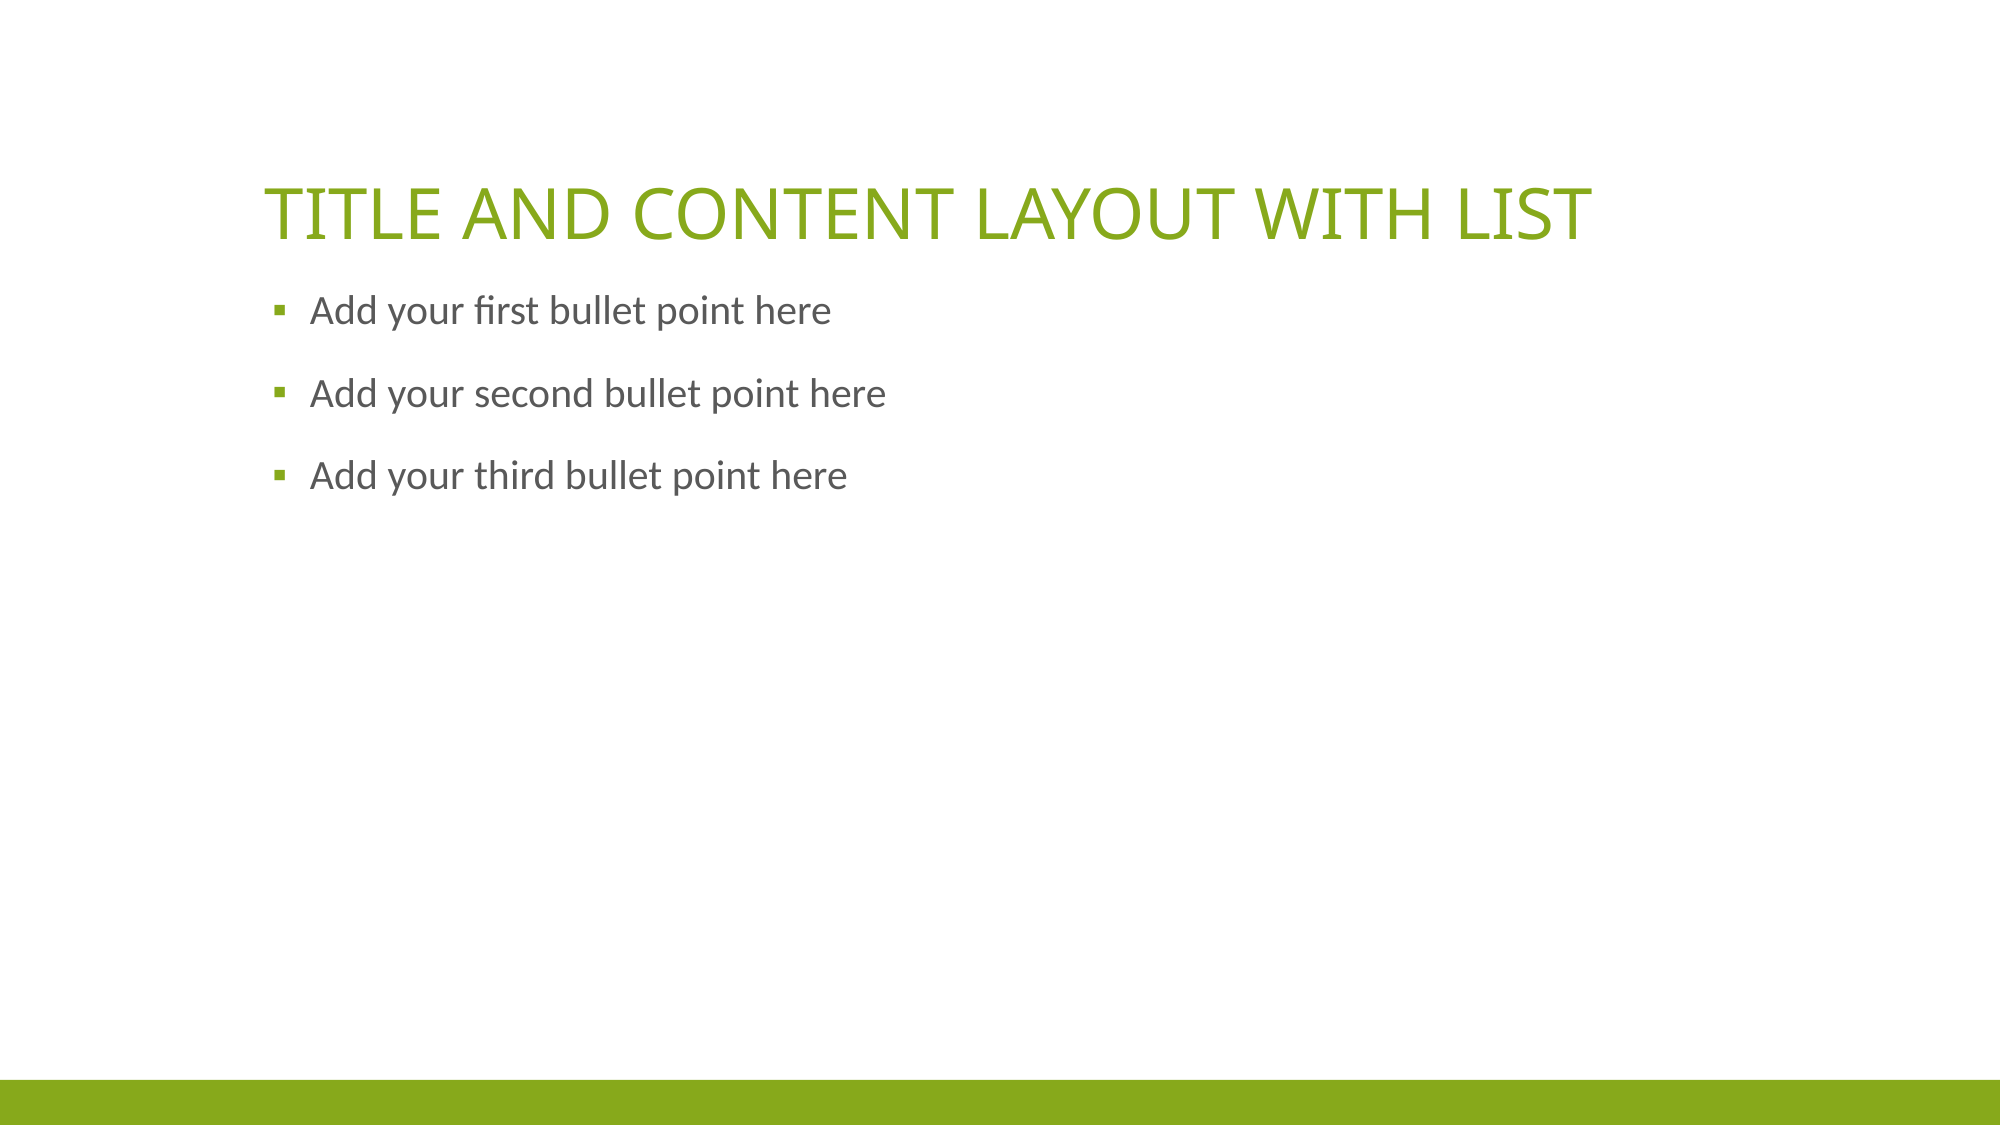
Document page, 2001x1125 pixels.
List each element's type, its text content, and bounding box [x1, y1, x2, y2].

list Add your first bullet point here Add your second bullet point here Add your third bullet point here [249, 281, 1750, 1013]
title TITLE AND CONTENT LAYOUT WITH LIST [249, 75, 1750, 263]
